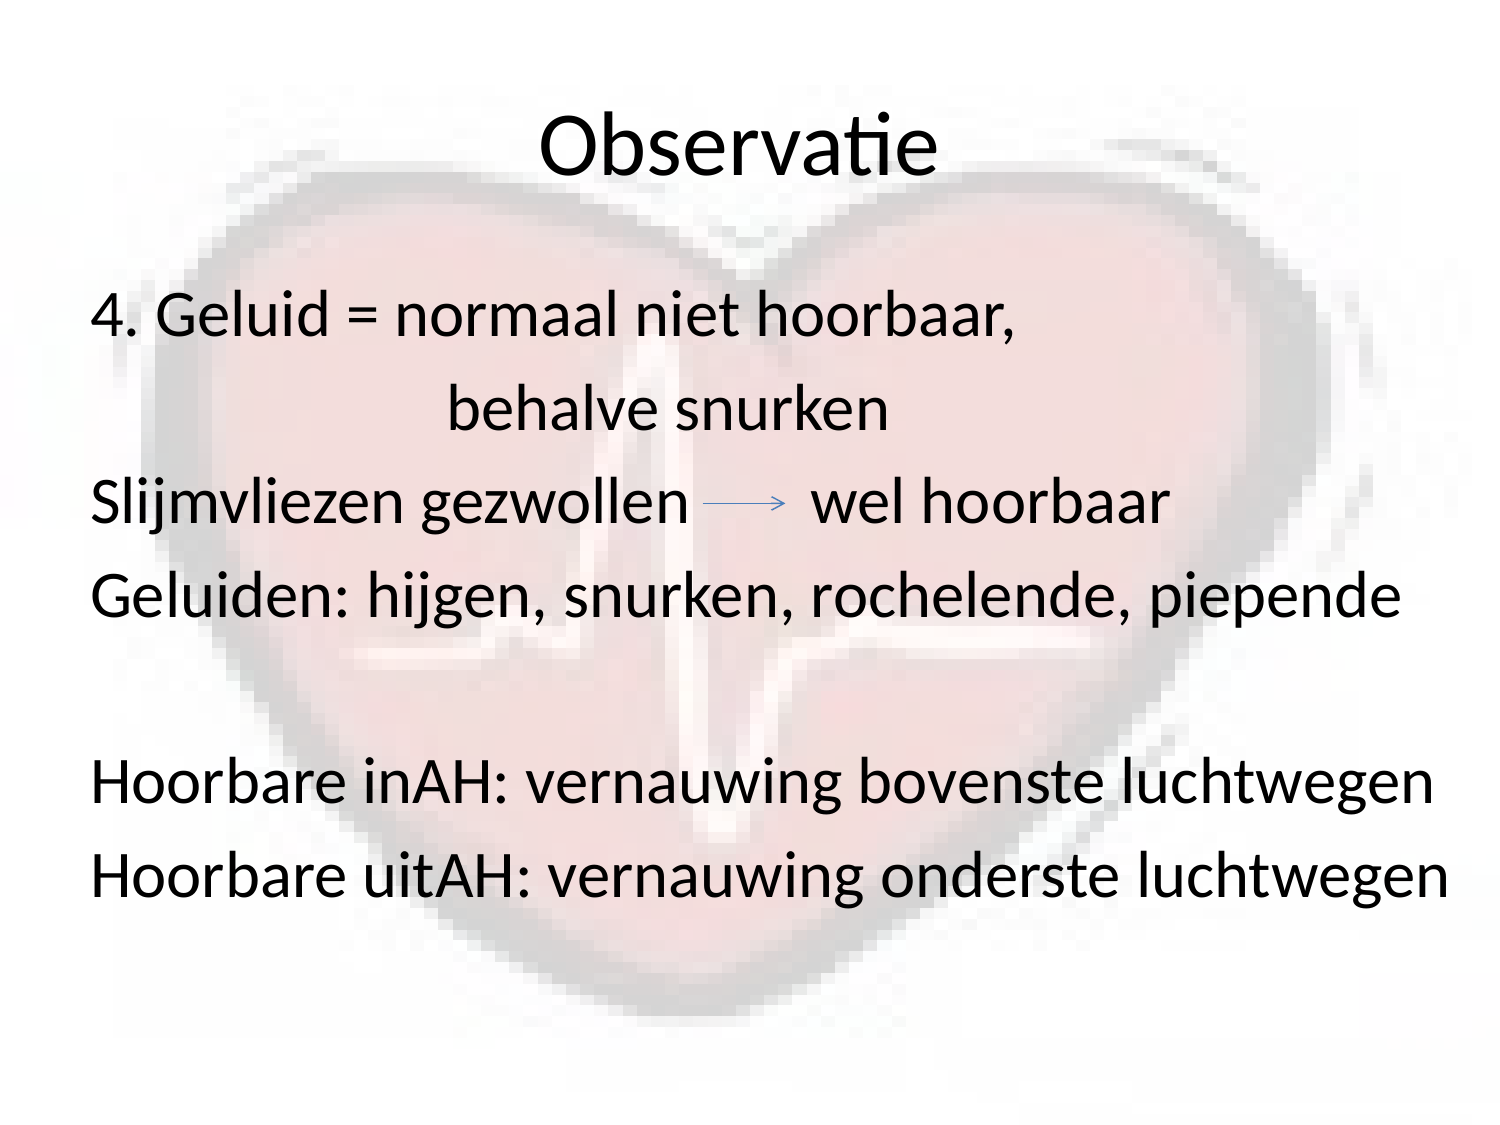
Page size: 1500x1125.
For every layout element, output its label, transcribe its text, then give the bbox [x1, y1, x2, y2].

title Observatie [75, 45, 1425, 233]
list 4. Geluid = normaal niet hoorbaar, behalve snurken Slijmvliezen gezwollen wel hoorbaar Geluiden: hijgen, snurken, rochelende, piepende Hoorbare inAH: vernauwing bovenste luchtwegen Hoorbare uitAH: vernauwing onderste luchtwegen [75, 262, 1500, 1005]
